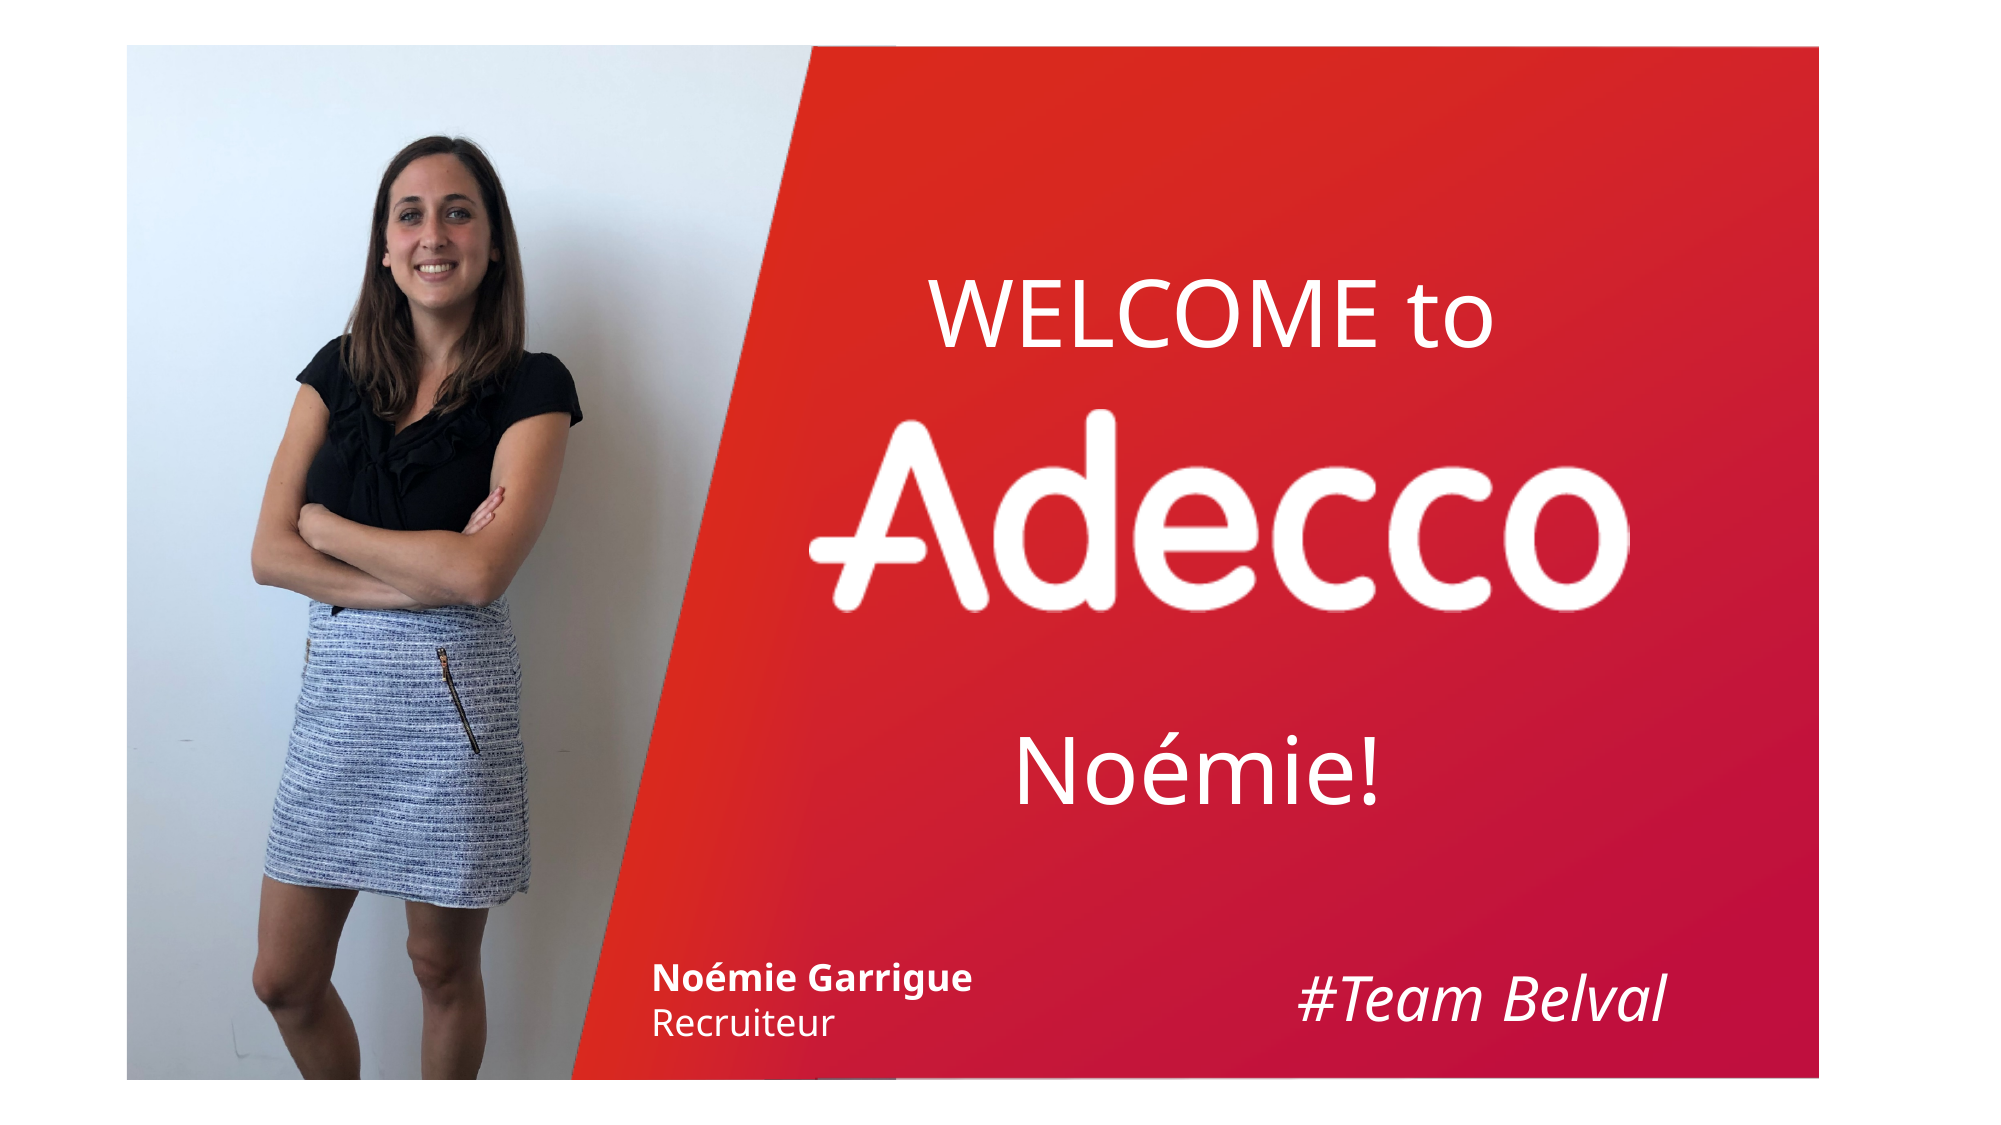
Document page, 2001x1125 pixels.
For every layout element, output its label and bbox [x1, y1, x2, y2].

picture [809, 409, 1630, 613]
text_box [570, 45, 1819, 1080]
picture [0, 45, 570, 1080]
